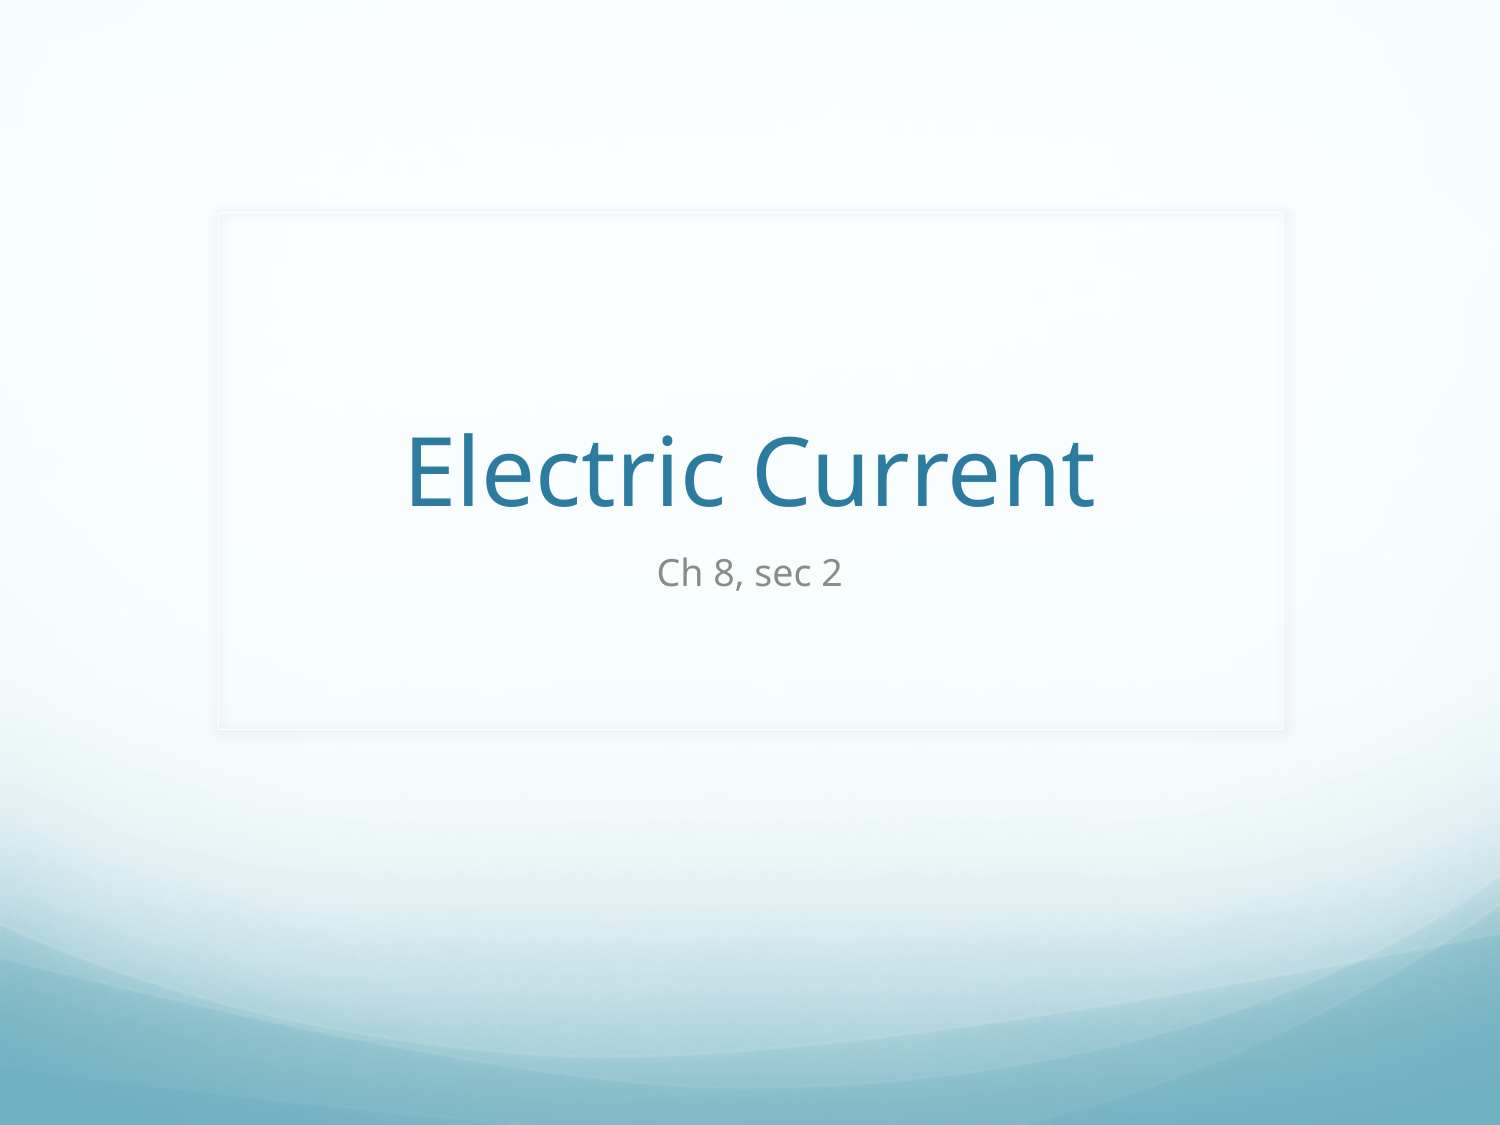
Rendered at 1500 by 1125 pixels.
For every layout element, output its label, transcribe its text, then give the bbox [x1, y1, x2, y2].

subtitle Ch 8, sec 2 [217, 541, 1283, 692]
title Electric Current [217, 249, 1283, 533]
